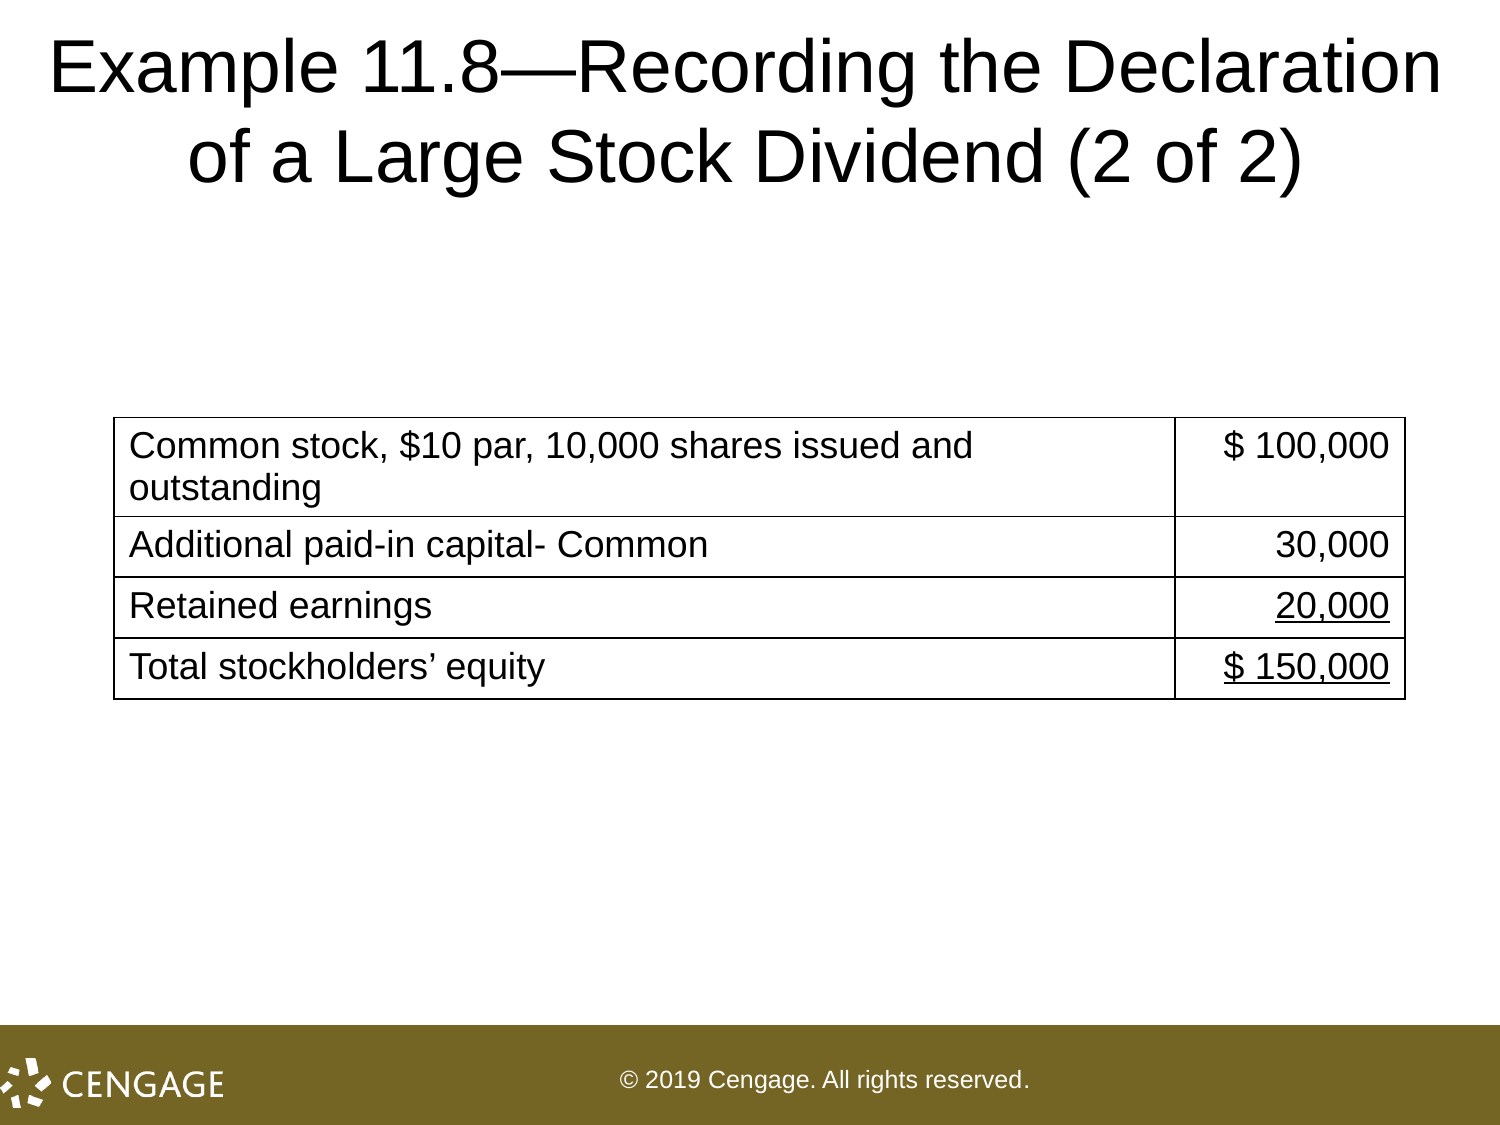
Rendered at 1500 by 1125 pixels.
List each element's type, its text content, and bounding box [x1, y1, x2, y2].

table_cell 20,000 [1176, 578, 1404, 637]
table_header Common stock, $10 par, 10,000 shares issued and outstanding [115, 418, 1174, 516]
table_header $ 100,000 [1176, 418, 1404, 516]
title Example 11.8—Recording the Declaration of a Large Stock Dividend (2 of 2) [16, 19, 1477, 195]
table_cell Total stockholders’ equity [115, 639, 1174, 698]
table_cell 30,000 [1176, 517, 1404, 576]
table_cell $ 150,000 [1176, 639, 1404, 698]
table_cell Retained earnings [115, 578, 1174, 637]
picture [0, 1058, 223, 1108]
table_cell Additional paid-in capital- Common [115, 517, 1174, 576]
